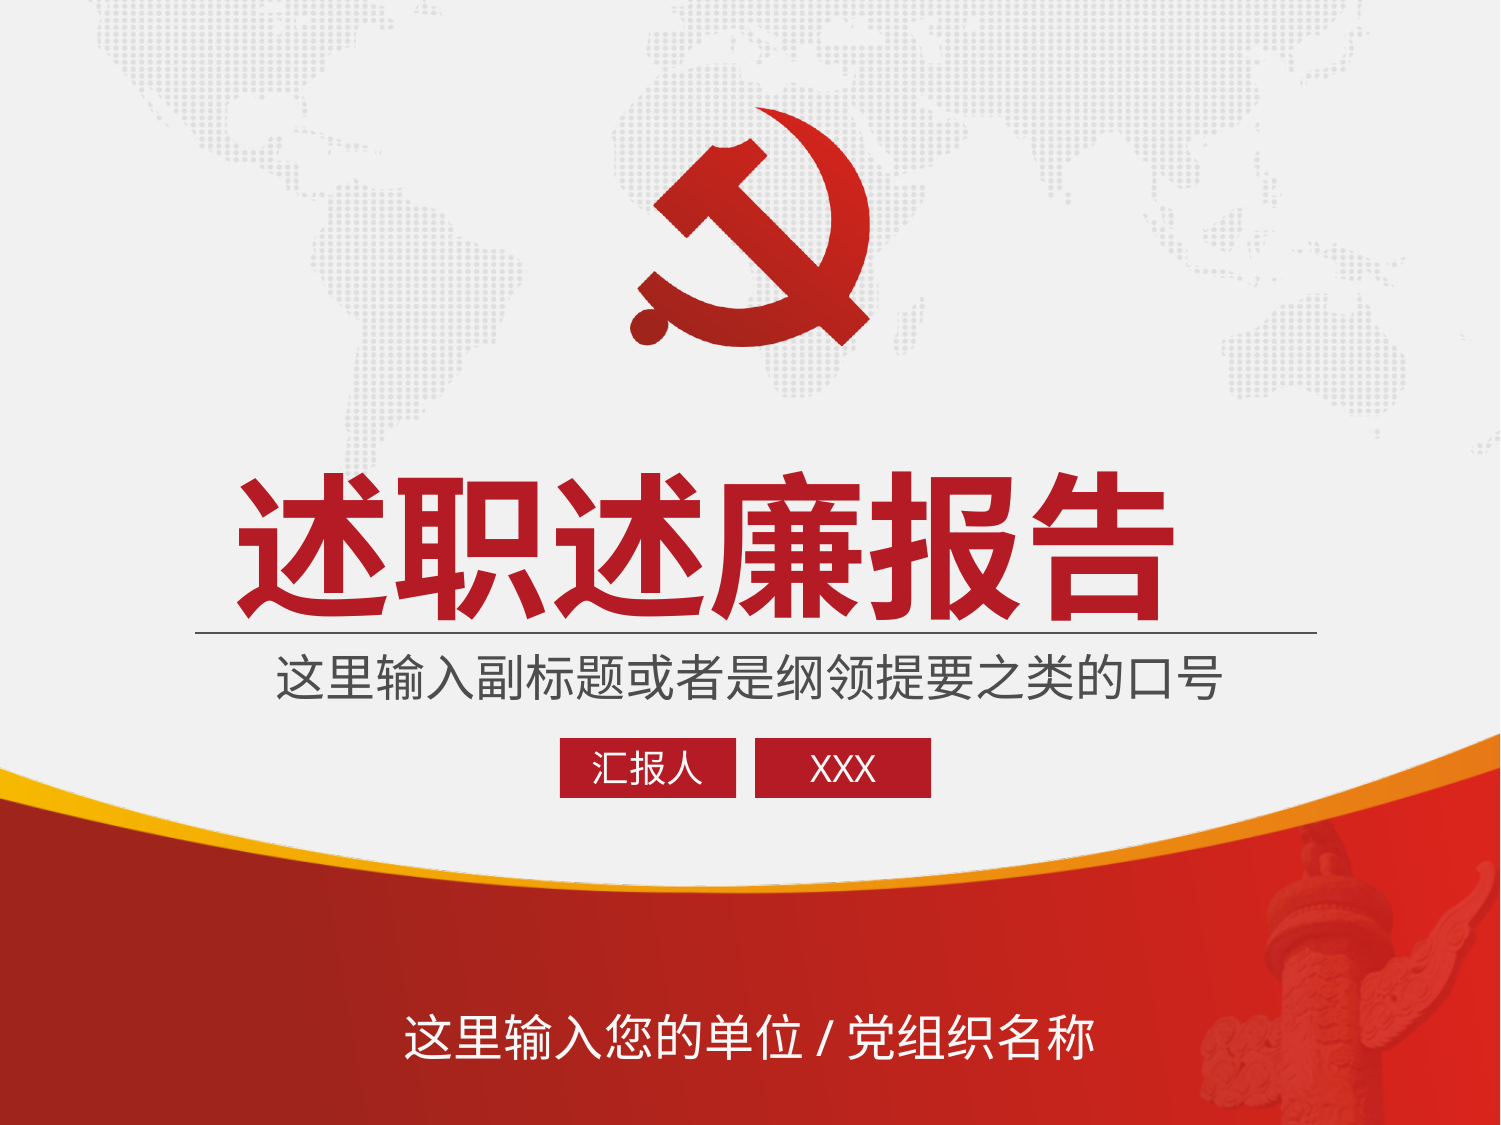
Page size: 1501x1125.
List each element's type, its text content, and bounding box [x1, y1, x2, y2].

text_box 述职述廉报告 [218, 475, 1282, 610]
picture [0, 0, 1501, 1125]
text_box 这里输入副标题或者是纲领提要之类的口号 [165, 638, 1335, 714]
